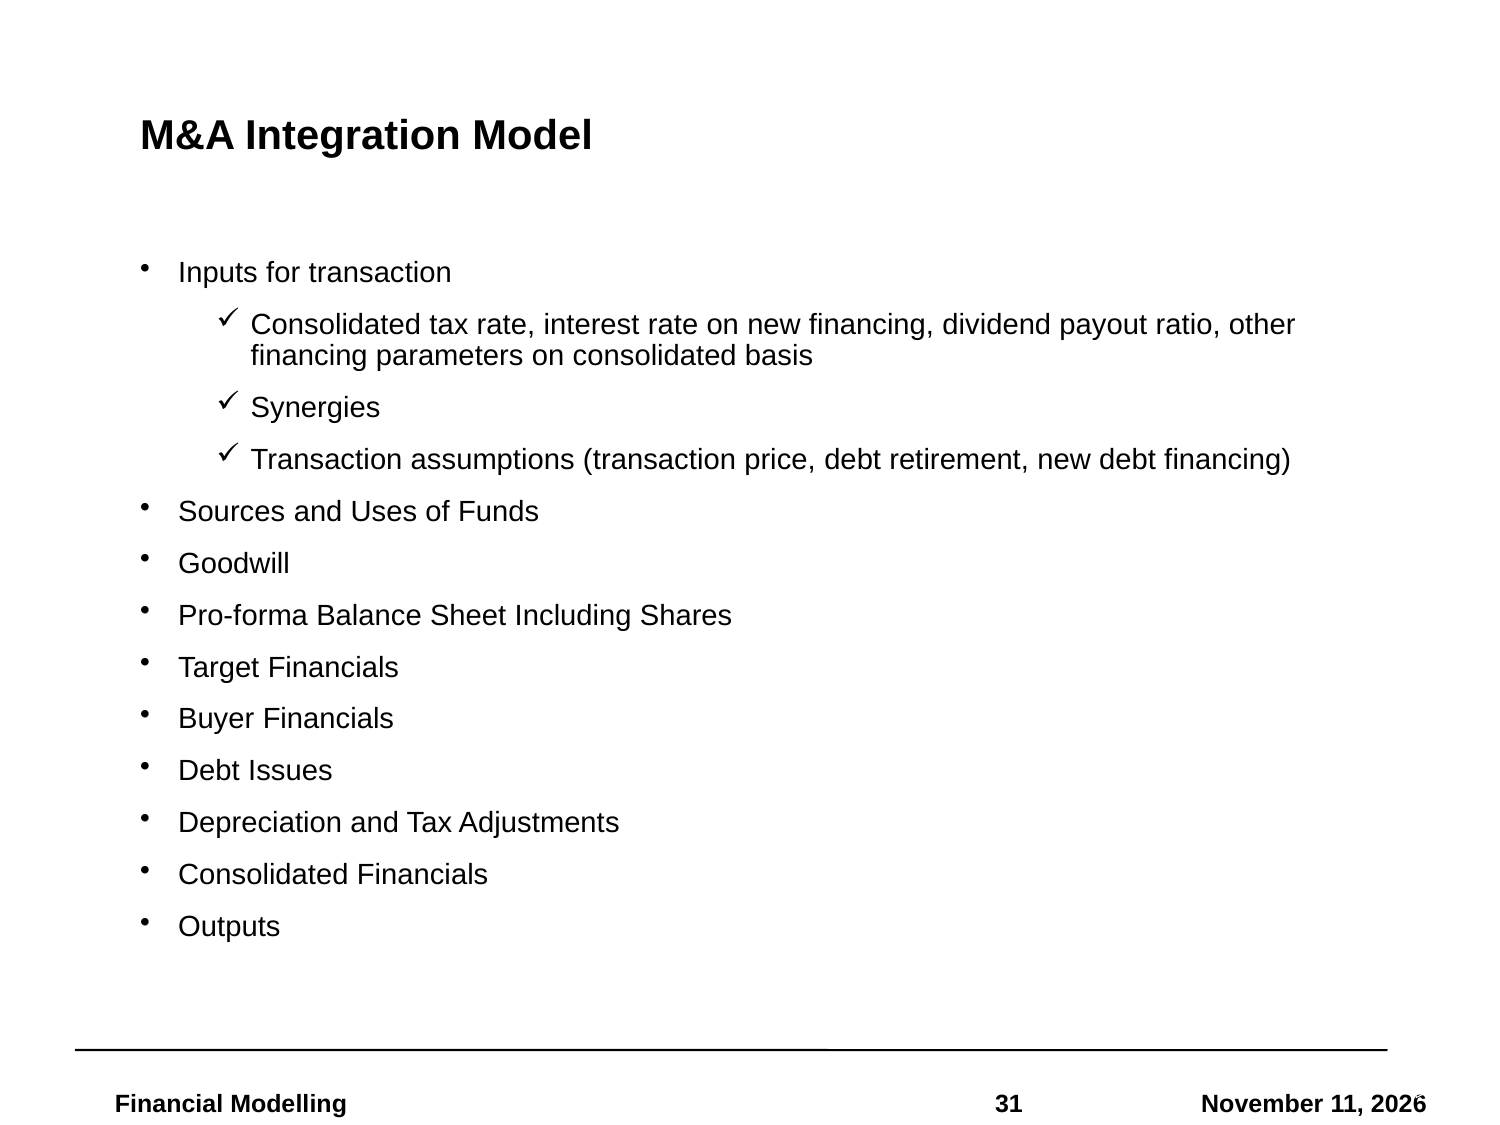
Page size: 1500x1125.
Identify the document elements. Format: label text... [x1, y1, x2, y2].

list Inputs for transaction Consolidated tax rate, interest rate on new financing, dividend payout ratio, other financing parameters on consolidated basis Synergies Transaction assumptions (transaction price, debt retirement, new debt financing) Sources and Uses of Funds Goodwill Pro-forma Balance Sheet Including Shares Target Financials Buyer Financials Debt Issues Depreciation and Tax Adjustments Consolidated Financials Outputs [124, 249, 1413, 1001]
title M&A Integration Model [124, 99, 1413, 226]
